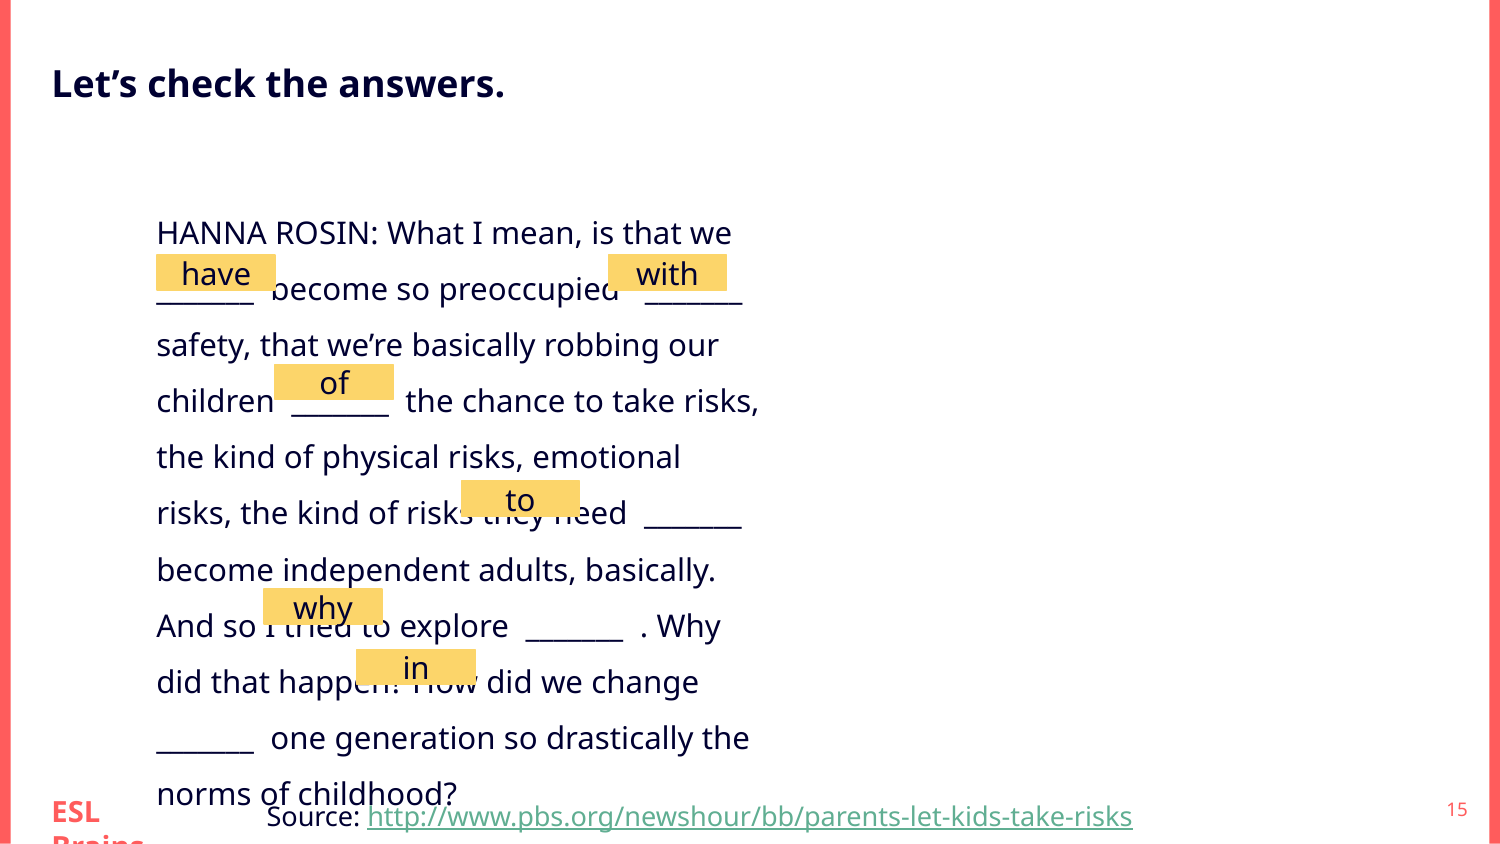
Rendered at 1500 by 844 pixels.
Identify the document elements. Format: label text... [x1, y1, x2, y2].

text_box Source: http://www.pbs.org/newshour/bb/parents-let-kids-take-risks [251, 765, 1219, 844]
text_box HANNA ROSIN: What I mean, is that we _______ become so preoccupied _______ safety, that we’re basically robbing our children _______ the chance to take risks, the kind of physical risks, emotional risks, the kind of risks they need _______ become independent adults, basically. And so I tried to explore _______ . Why did that happen? How did we change _______ one generation so drastically the norms of childhood? [141, 179, 779, 827]
text_box in [356, 649, 475, 685]
slide_number ‹#› [1394, 778, 1483, 844]
text_box to [461, 481, 580, 517]
text_box of [275, 364, 394, 400]
text_box Let’s check the answers. [36, 45, 1390, 121]
text_box have [157, 254, 276, 290]
text_box with [608, 254, 727, 290]
text_box why [264, 589, 382, 625]
